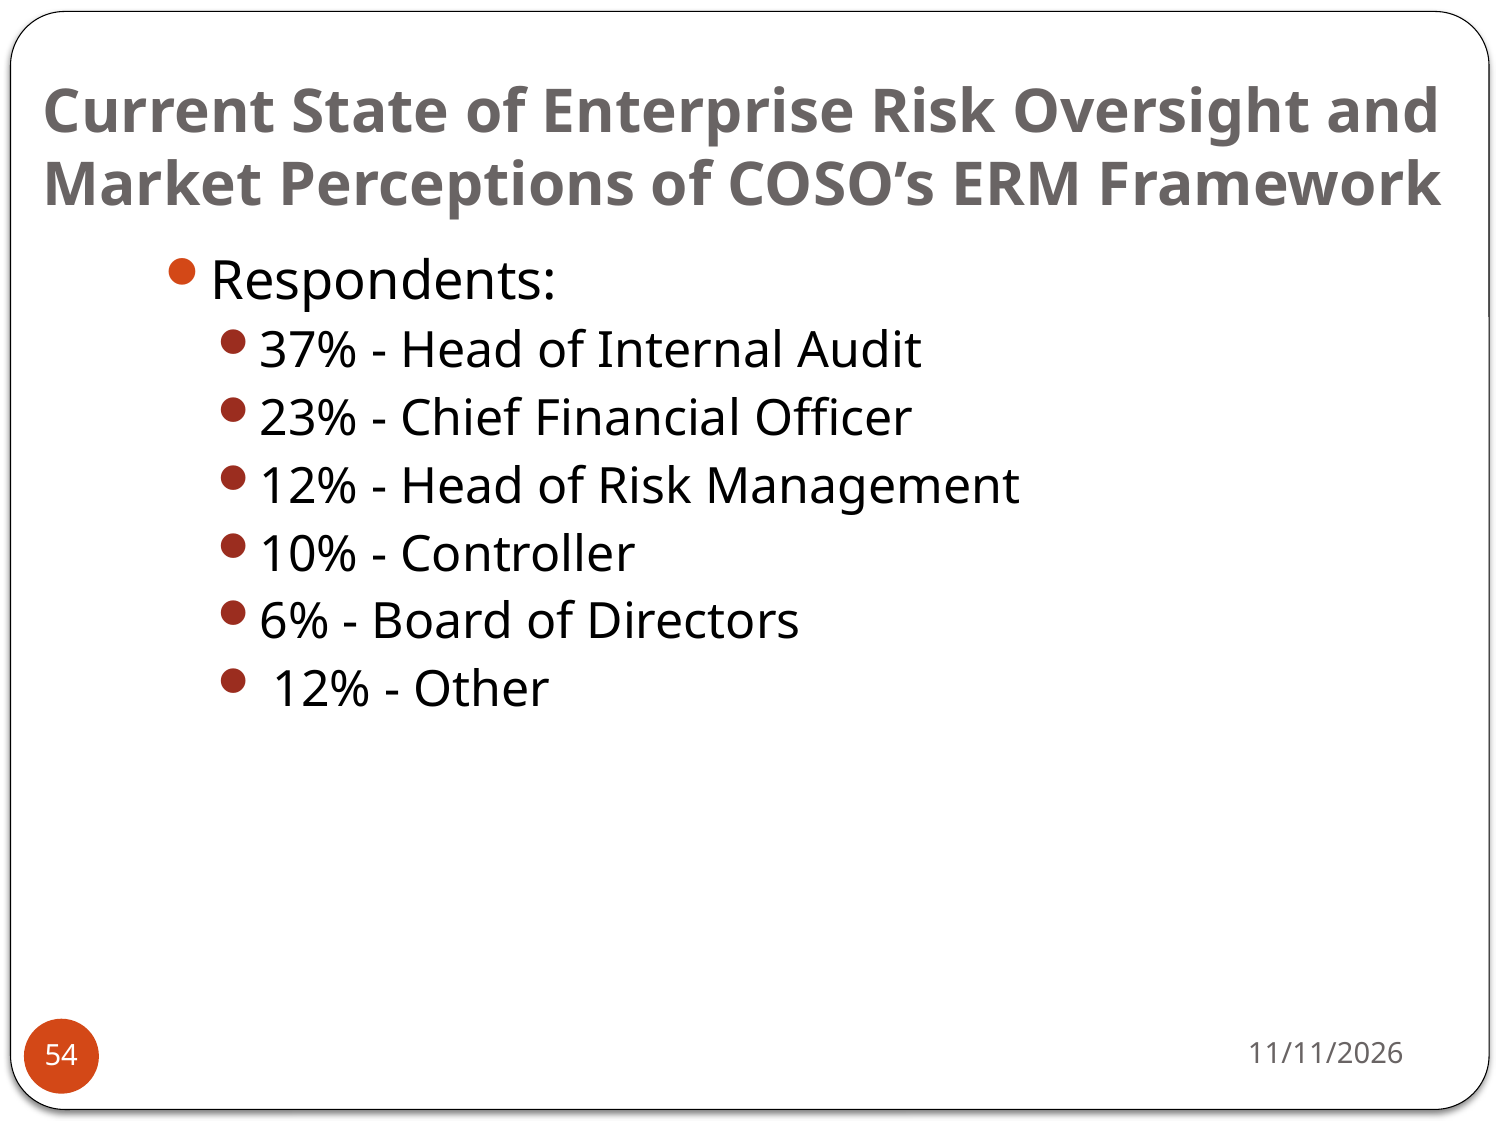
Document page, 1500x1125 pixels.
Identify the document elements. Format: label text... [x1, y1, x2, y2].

list Respondents: 37% - Head of Internal Audit 23% - Chief Financial Officer 12% - Head of Risk Management 10% - Controller 6% - Board of Directors 12% - Other [150, 237, 1425, 988]
slide_number 54 [23, 1018, 99, 1094]
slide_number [1012, 1015, 1419, 1094]
title Current State of Enterprise Risk Oversight and Market Perceptions of COSO’s ERM Framework [27, 45, 1473, 233]
